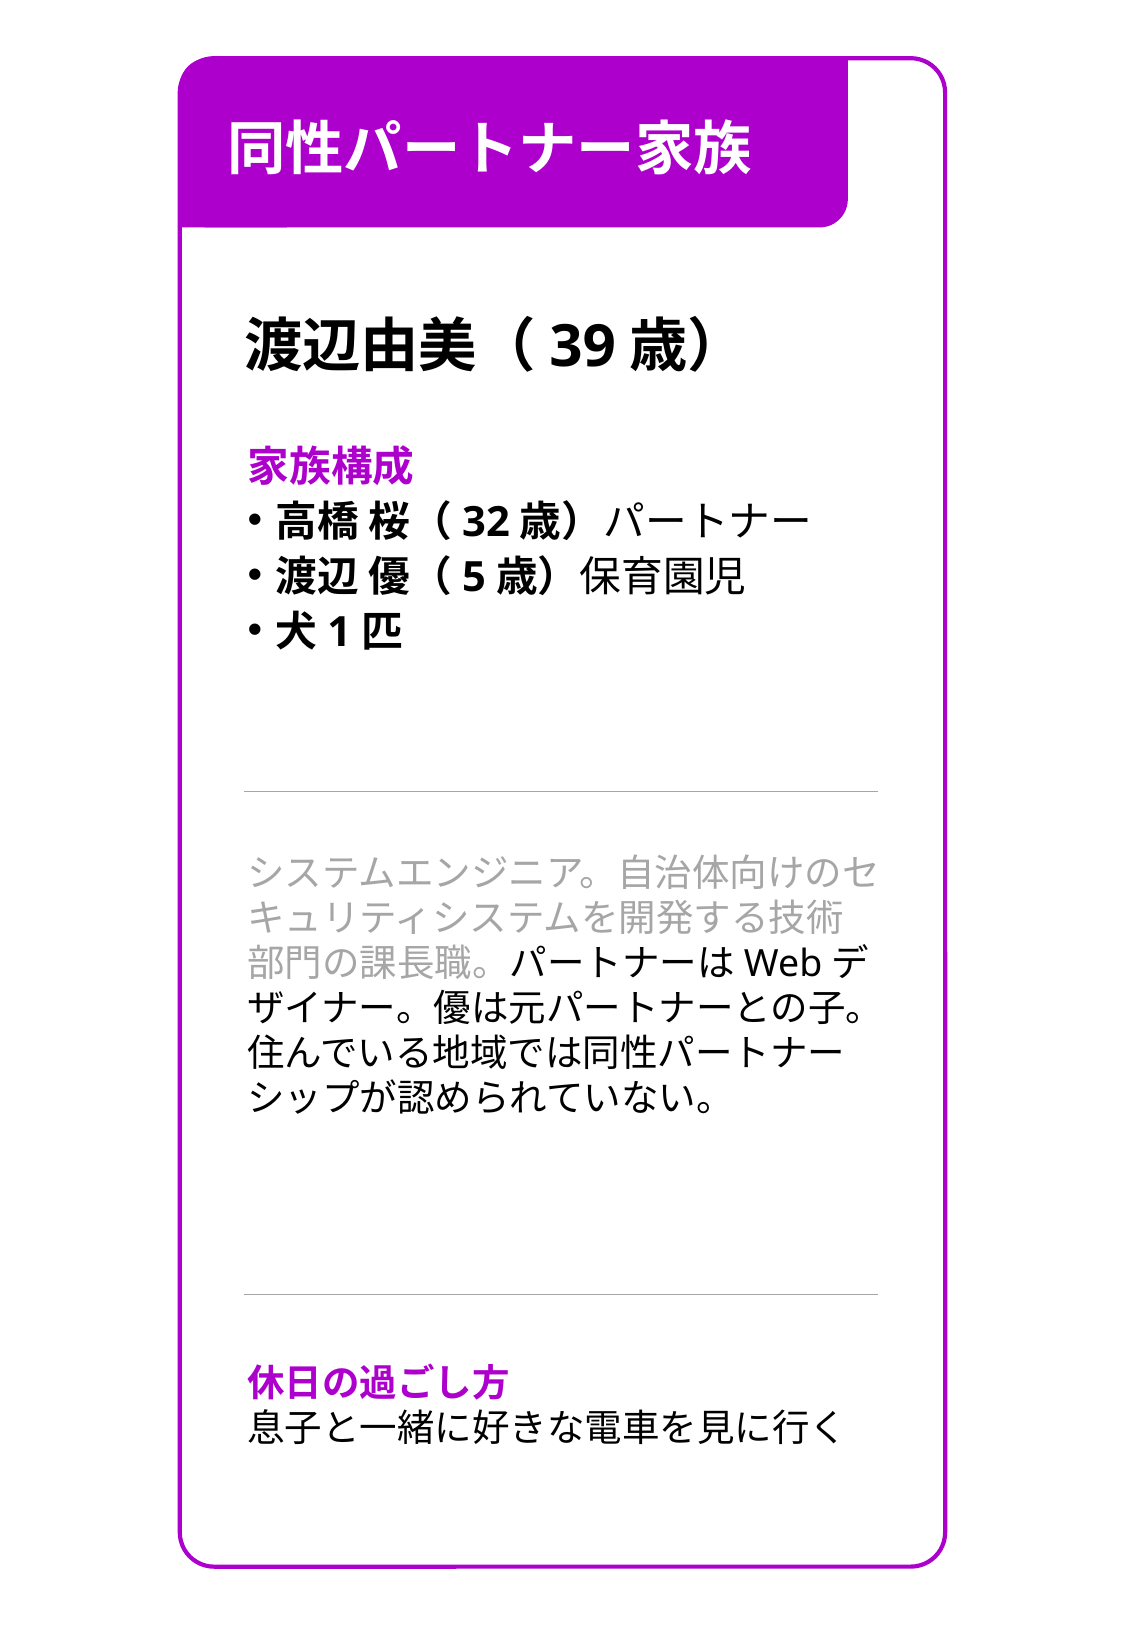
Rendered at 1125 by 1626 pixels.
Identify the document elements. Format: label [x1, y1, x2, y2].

text_box [179, 57, 946, 1568]
